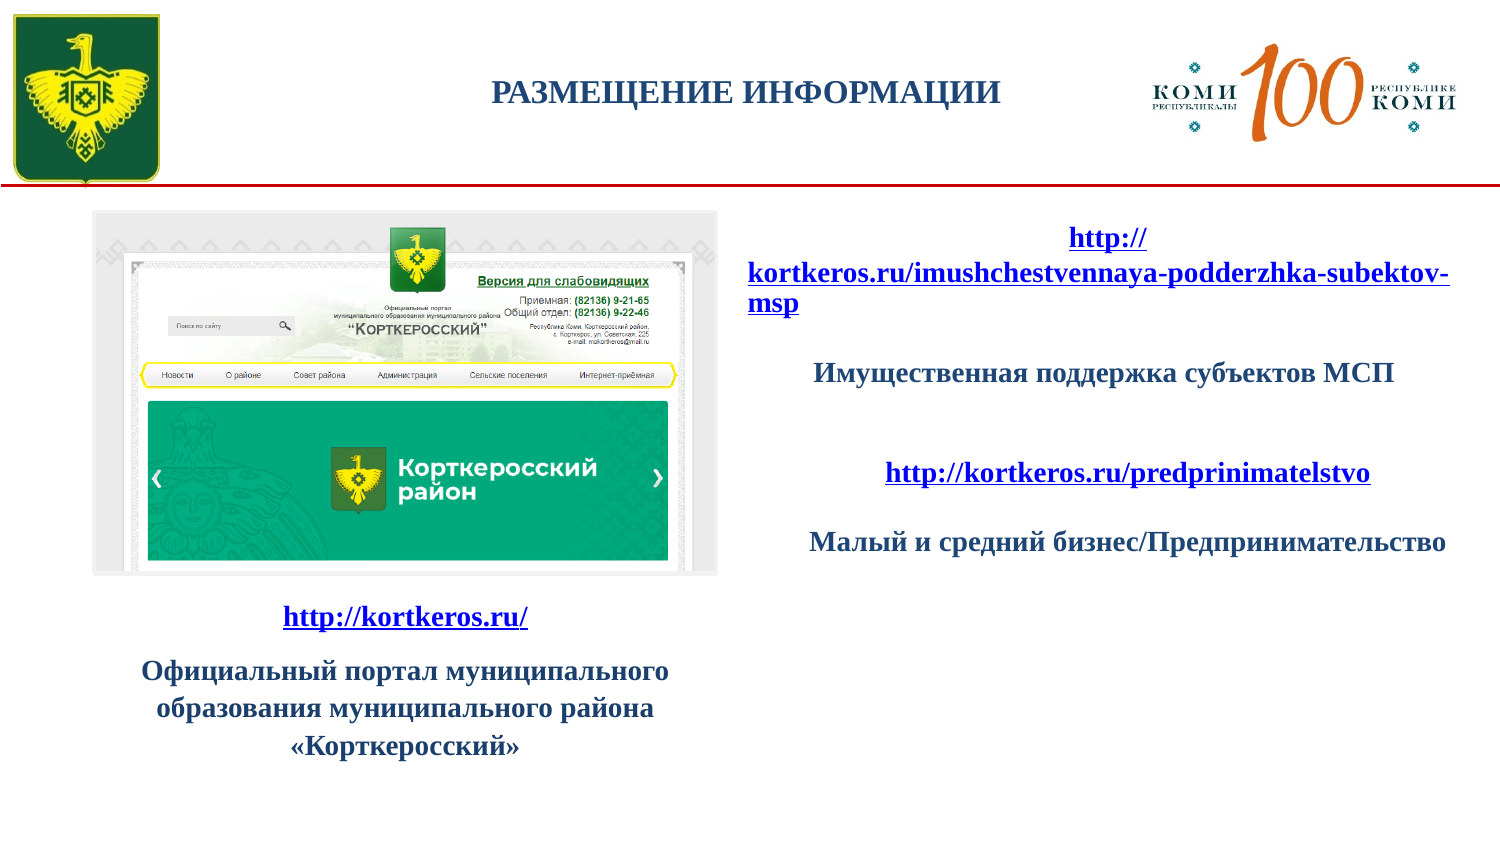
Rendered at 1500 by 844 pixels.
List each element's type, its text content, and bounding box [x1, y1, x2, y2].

picture [13, 14, 160, 185]
text_box http://kortkeros.ru/predprinimatelstvo Малый и средний бизнес/Предпринимательство [753, 445, 1500, 566]
text_box РАЗМЕЩЕНИЕ ИНФОРМАЦИИ [420, 41, 1081, 139]
text_box http://kortkeros.ru/ Официальный портал муниципального образования муниципального района «Корткеросский» [58, 585, 753, 771]
picture [1107, 28, 1500, 158]
text_box http://kortkeros.ru/imushchestvennaya-podderzhka-subektov-msp Имущественная поддержка субъектов МСП [732, 211, 1483, 366]
picture [95, 212, 716, 573]
